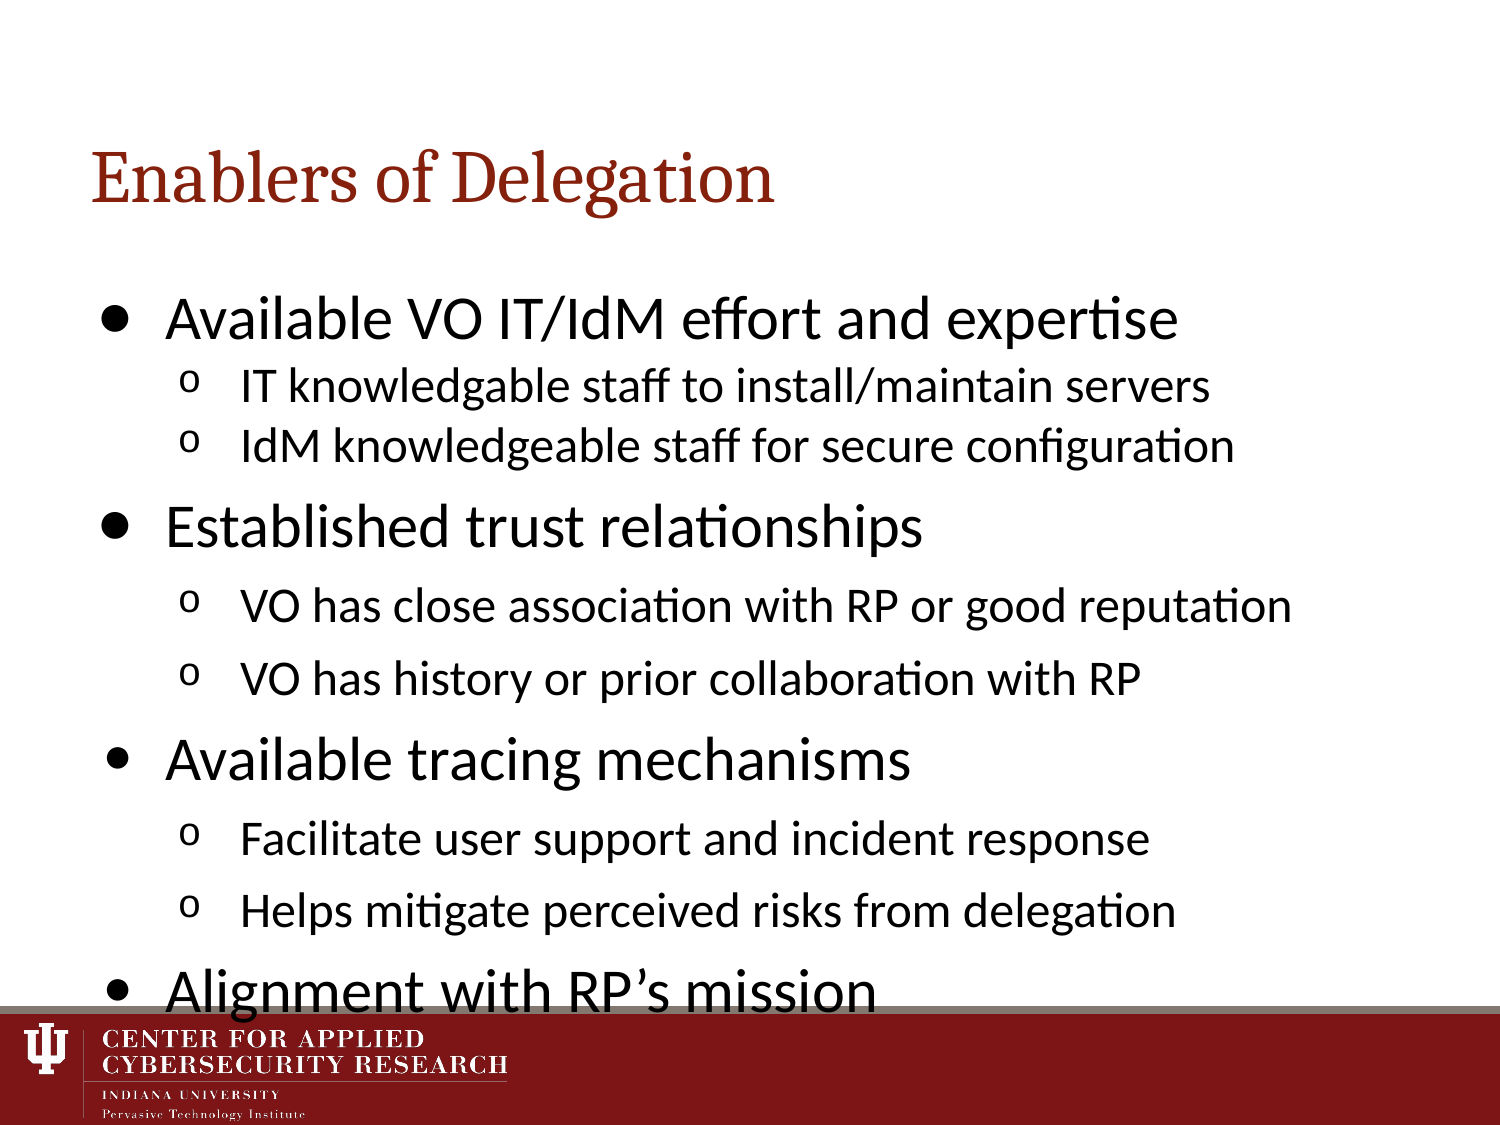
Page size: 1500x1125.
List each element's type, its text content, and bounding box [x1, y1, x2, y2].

title Enablers of Delegation [75, 45, 1425, 233]
picture [24, 1023, 507, 1121]
list Available VO IT/IdM effort and expertise IT knowledgable staff to install/maintain servers IdM knowledgeable staff for secure configuration Established trust relationships VO has close association with RP or good reputation VO has history or prior collaboration with RP Available tracing mechanisms Facilitate user support and incident response Helps mitigate perceived risks from delegation Alignment with RP’s mission [75, 262, 1425, 1078]
